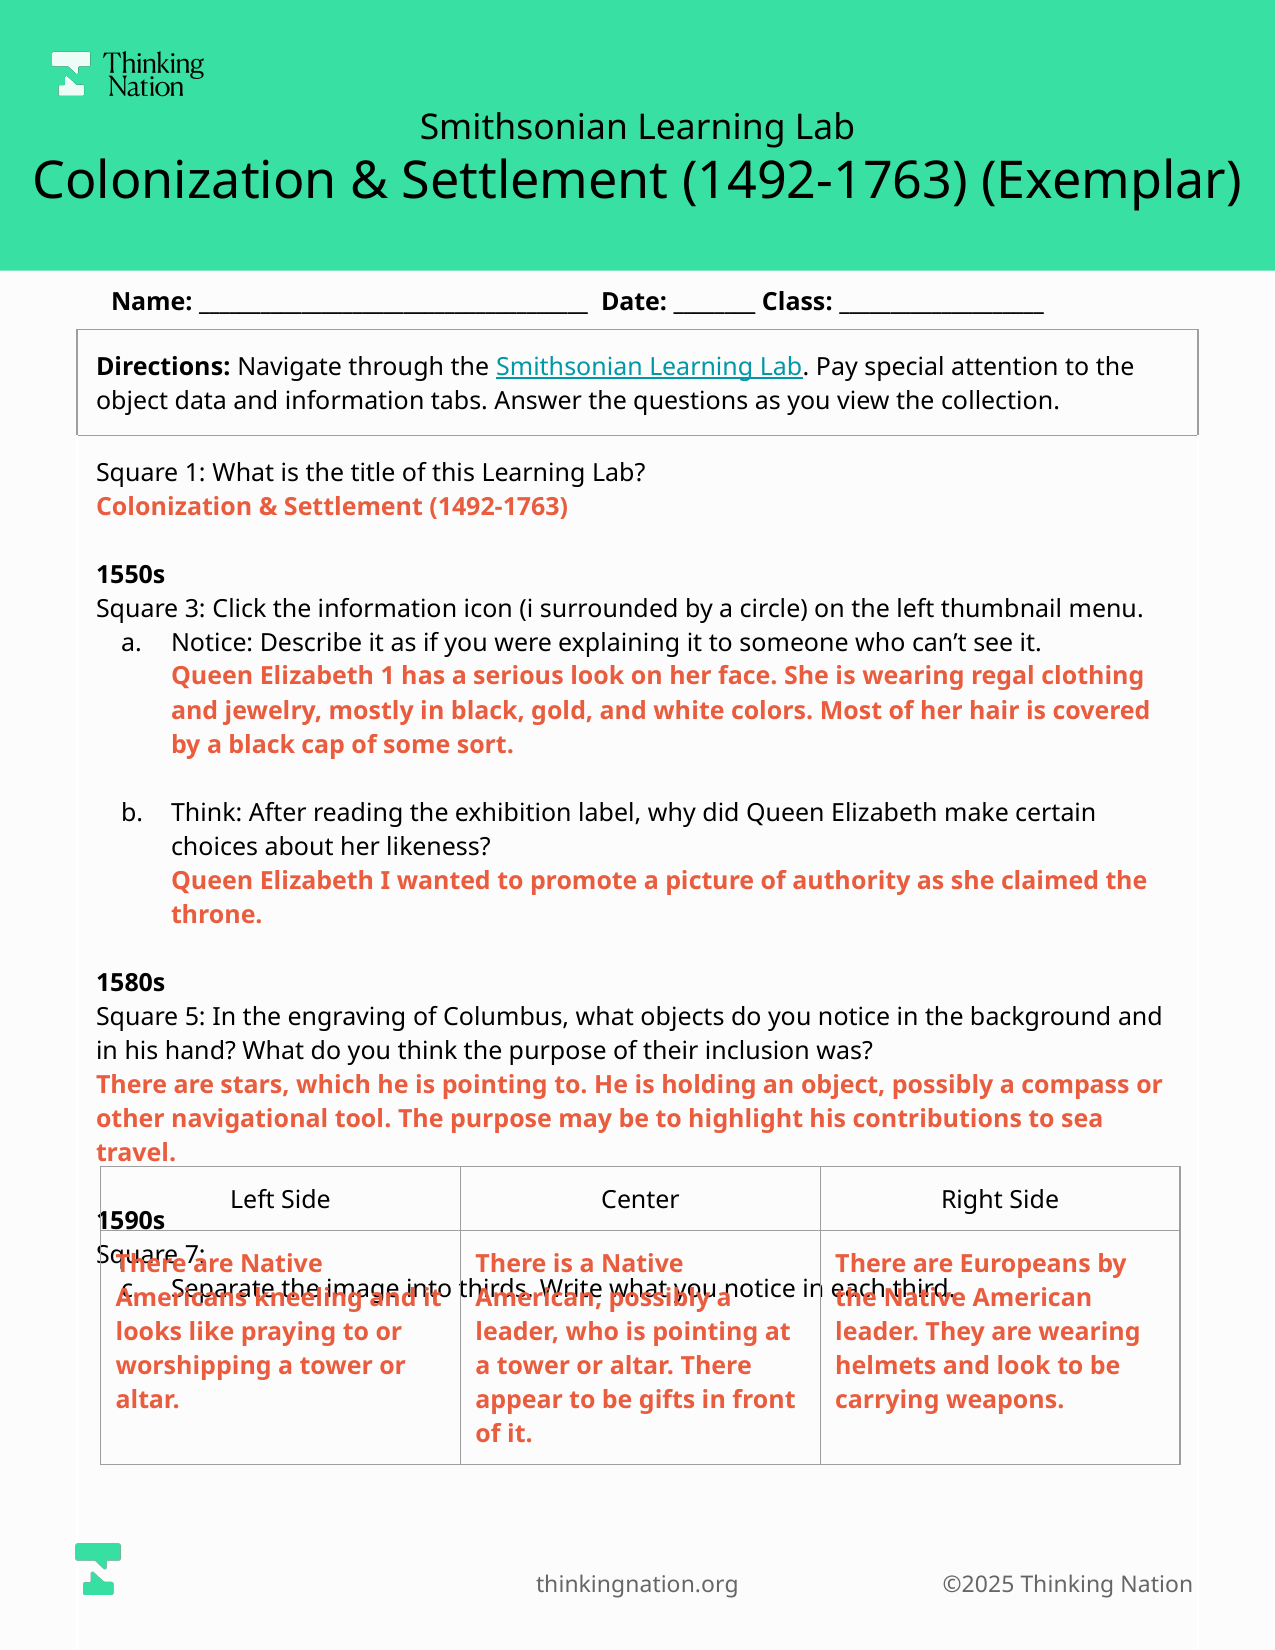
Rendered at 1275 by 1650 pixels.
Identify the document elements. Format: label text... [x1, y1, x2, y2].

text_box Smithsonian Learning Lab Colonization & Settlement (1492-1763) (Exemplar) [0, 0, 1275, 271]
table_header Center [461, 1167, 820, 1230]
picture [62, 1533, 134, 1605]
table_header Right Side [821, 1167, 1179, 1230]
table_cell Square 1: What is the title of this Learning Lab? Colonization & Settlement (1492-1763) 1550s Square 3: Click the information icon (i surrounded by a circle) on the left thumbnail menu. Notice: Describe it as if you were explaining it to someone who can’t see it. Queen Elizabeth 1 has a serious look on her face. She is wearing regal clothing and jewelry, mostly in black, gold, and white colors. Most of her hair is covered by a black cap of some sort. Think: After reading the exhibition label, why did Queen Elizabeth make certain choices about her likeness? Queen Elizabeth I wanted to promote a picture of authority as she claimed the throne. 1580s Square 5: In the engraving of Columbus, what objects do you notice in the background and in his hand? What do you think the purpose of their inclusion was? There are stars, which he is pointing to. He is holding an object, possibly a compass or other navigational tool. The purpose may be to highlight his contributions to sea travel. 1590s Square 7: Separate the image into thirds. Write what you notice in each third. Click the information icon (i surrounded by a circle) on the left thumbnail menu. How did the local Indians respond to early French expeditions? They worshipped a tower built by the French and then later massacred the men. [78, 436, 1197, 1650]
table_header Directions: Navigate through the Smithsonian Learning Lab. Pay special attention to the object data and information tabs. Answer the questions as you view the collection. [78, 330, 1197, 435]
table_cell There are Europeans by the Native American leader. They are wearing helmets and look to be carrying weapons. [821, 1231, 1179, 1464]
table_cell There is a Native American, possibly a leader, who is pointing at a tower or altar. There appear to be gifts in front of it. [461, 1231, 820, 1464]
text_box ©2025 Thinking Nation [907, 1553, 1210, 1605]
table_header Left Side [101, 1167, 460, 1230]
table_cell There are Native Americans kneeling and it looks like praying to or worshipping a tower or altar. [101, 1231, 460, 1464]
text_box Name: ______________________________________ Date: ________ Class: ____________________ [96, 270, 1179, 330]
text_box thinkingnation.org [486, 1553, 789, 1605]
picture [35, 37, 210, 110]
